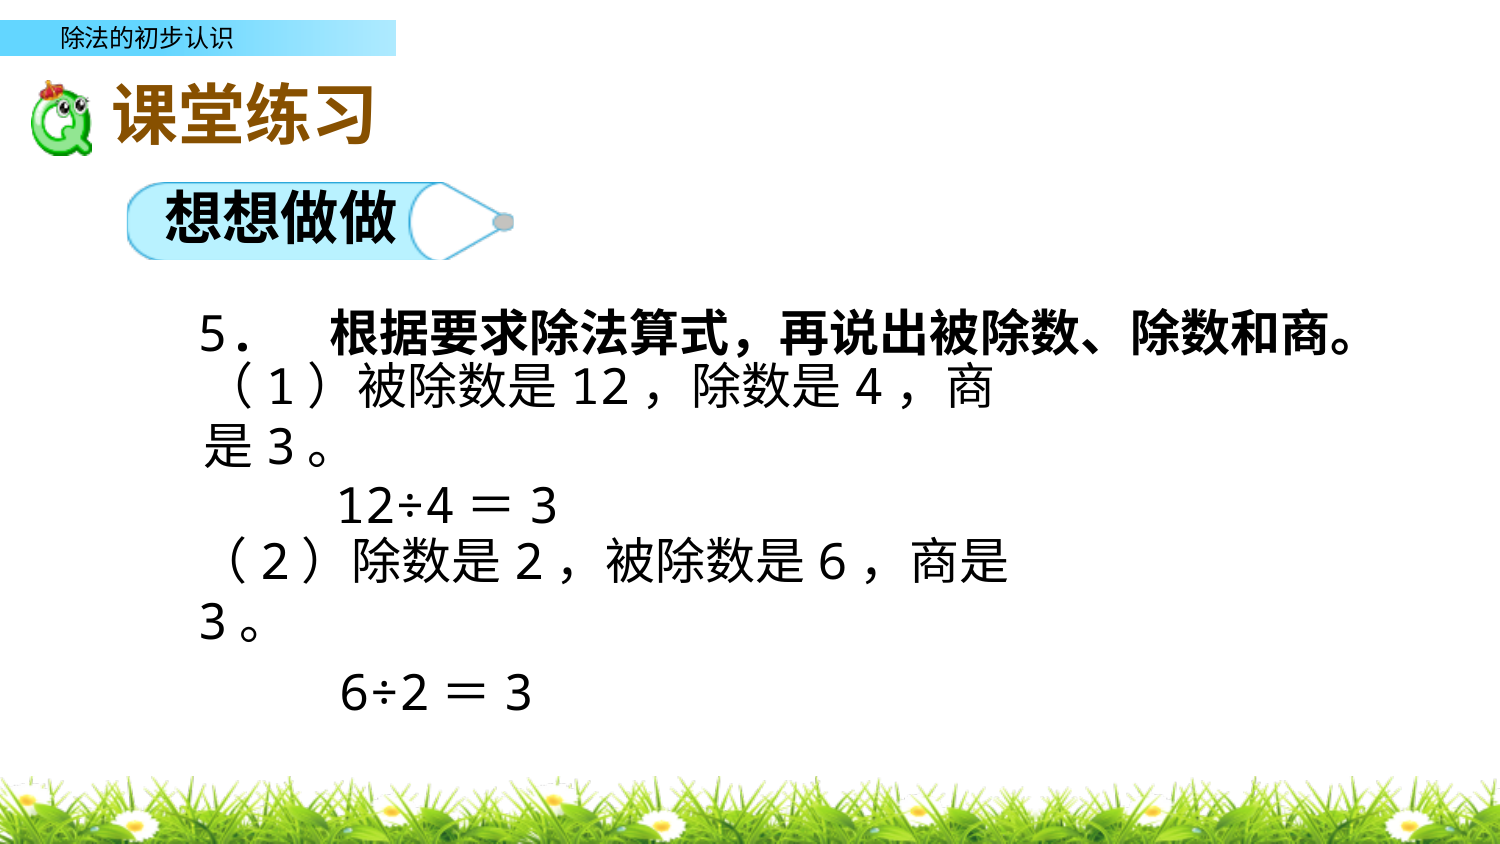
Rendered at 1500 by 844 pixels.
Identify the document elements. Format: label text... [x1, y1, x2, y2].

text_box 5. 根据要求除法算式，再说出被除数、除数和商。 [182, 293, 1365, 369]
text_box （2）除数是2，被除数是6，商是3。 [182, 545, 1034, 635]
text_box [126, 173, 514, 260]
text_box 12÷4＝3 [320, 458, 580, 545]
text_box 6÷2＝3 [324, 646, 585, 736]
text_box （1）被除数是12，除数是4，商是3。 [189, 369, 1040, 459]
text_box 课堂练习 [100, 67, 404, 159]
picture [31, 80, 92, 156]
picture [0, 776, 1500, 844]
